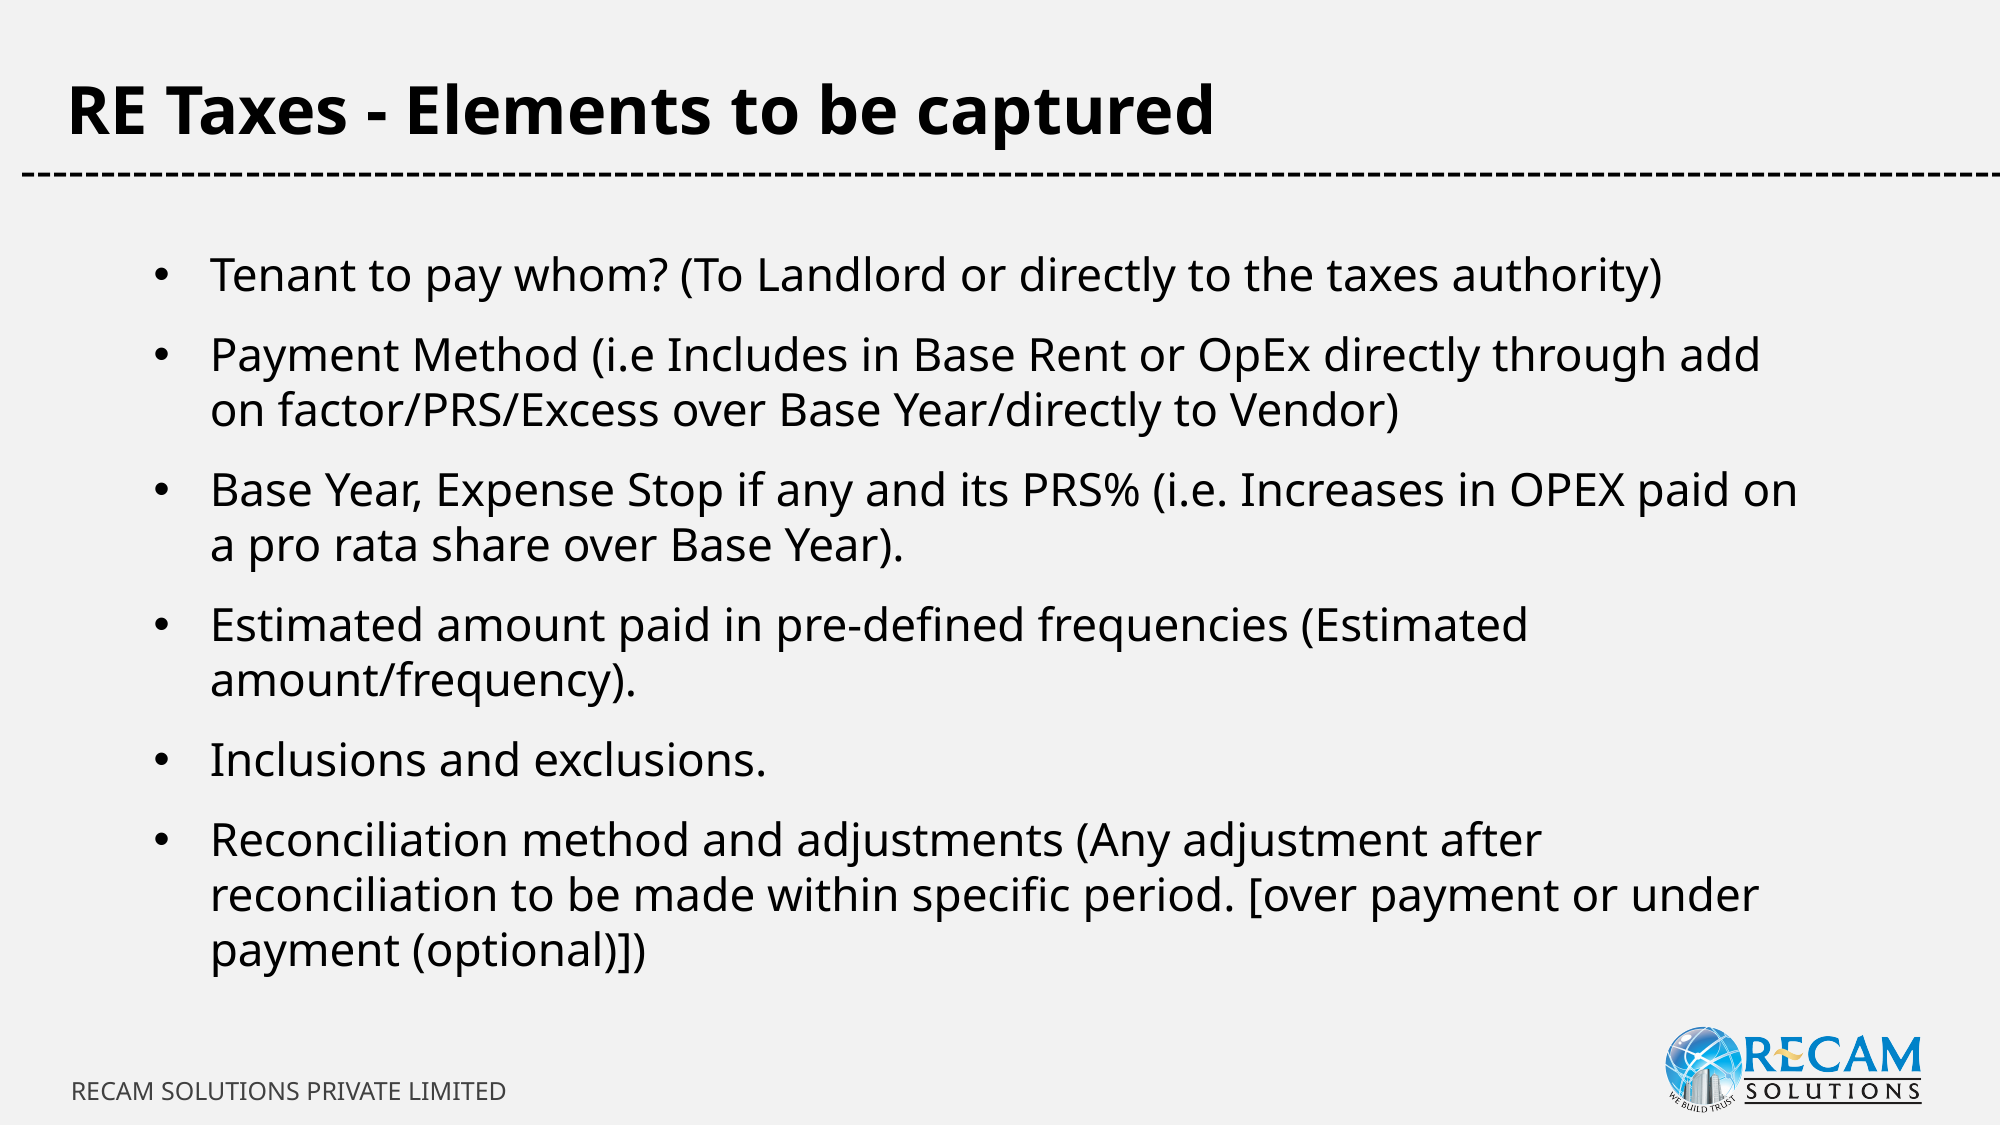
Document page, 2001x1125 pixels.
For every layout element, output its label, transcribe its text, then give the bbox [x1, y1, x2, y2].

footer RECAM SOLUTIONS PRIVATE LIMITED [70, 1073, 971, 1107]
picture [1652, 1014, 1935, 1125]
text_box RE Taxes - Elements to be captured [51, 60, 1520, 131]
text_box Tenant to pay whom? (To Landlord or directly to the taxes authority) Payment Method (i.e Includes in Base Rent or OpEx directly through add on factor/PRS/Excess over Base Year/directly to Vendor) Base Year, Expense Stop if any and its PRS% (i.e. Increases in OPEX paid on a pro rata share over Base Year). Estimated amount paid in pre-defined frequencies (Estimated amount/frequency). Inclusions and exclusions. Reconciliation method and adjustments (Any adjustment after reconciliation to be made within specific period. [over payment or under payment (optional)]) [138, 238, 1842, 984]
text_box ----------------------------------------------------------------------------------------------------------------------------- [6, 131, 2000, 207]
